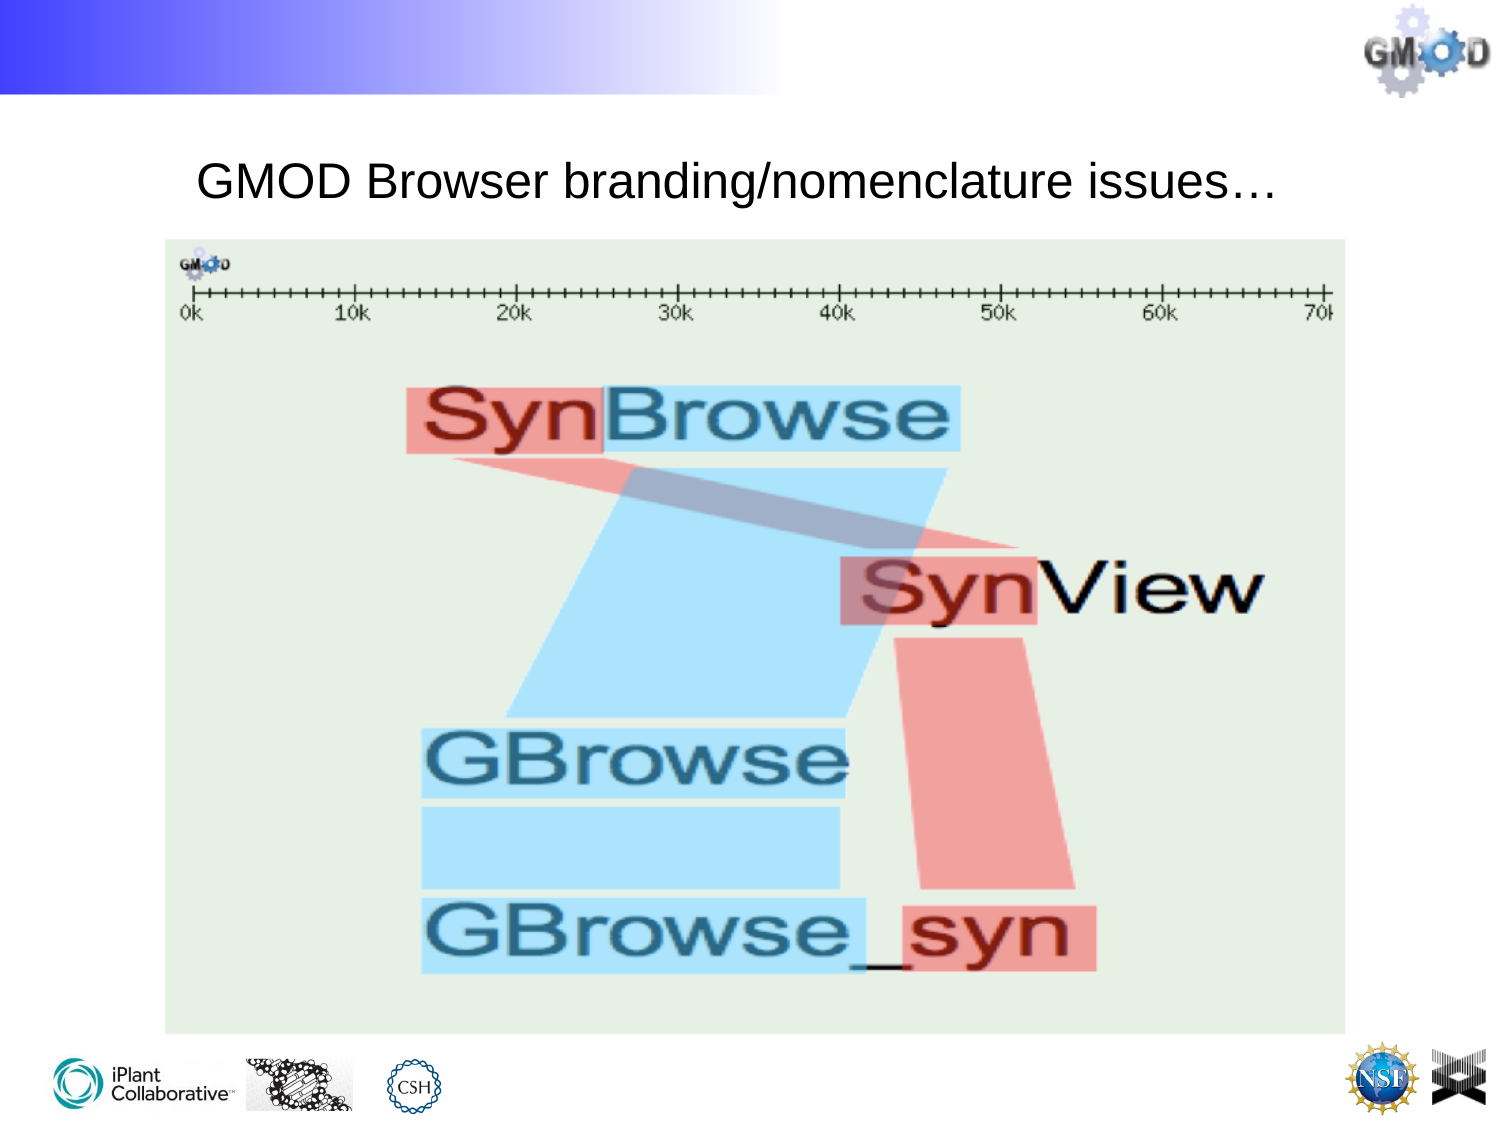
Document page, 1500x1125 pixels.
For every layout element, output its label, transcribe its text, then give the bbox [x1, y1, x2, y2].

picture [1431, 1049, 1487, 1105]
picture [246, 1056, 353, 1113]
text_box GMOD Browser branding/nomenclature issues… [181, 140, 1295, 216]
picture [157, 229, 1420, 1116]
picture [39, 1053, 240, 1115]
picture [382, 1054, 442, 1116]
text_box [0, 0, 1497, 98]
